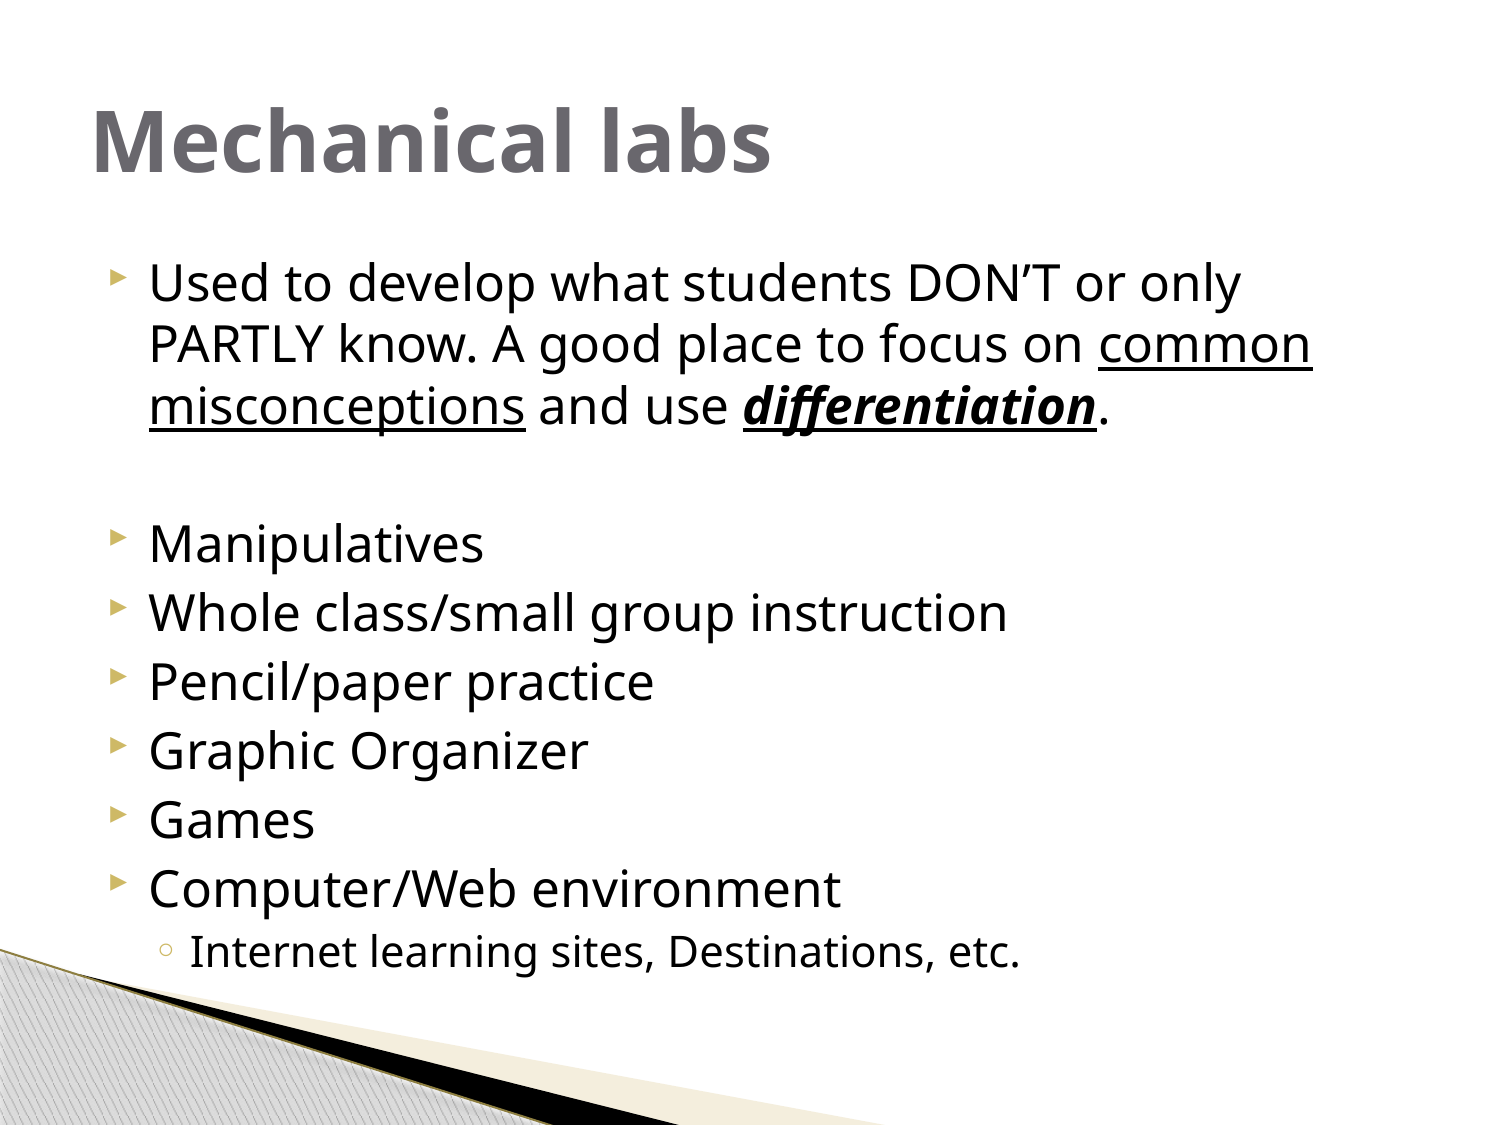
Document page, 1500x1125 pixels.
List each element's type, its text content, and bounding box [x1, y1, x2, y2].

title Mechanical labs [75, 45, 1425, 233]
list Used to develop what students DON’T or only PARTLY know. A good place to focus on common misconceptions and use differentiation. Manipulatives Whole class/small group instruction Pencil/paper practice Graphic Organizer Games Computer/Web environment Internet learning sites, Destinations, etc. [75, 243, 1425, 986]
